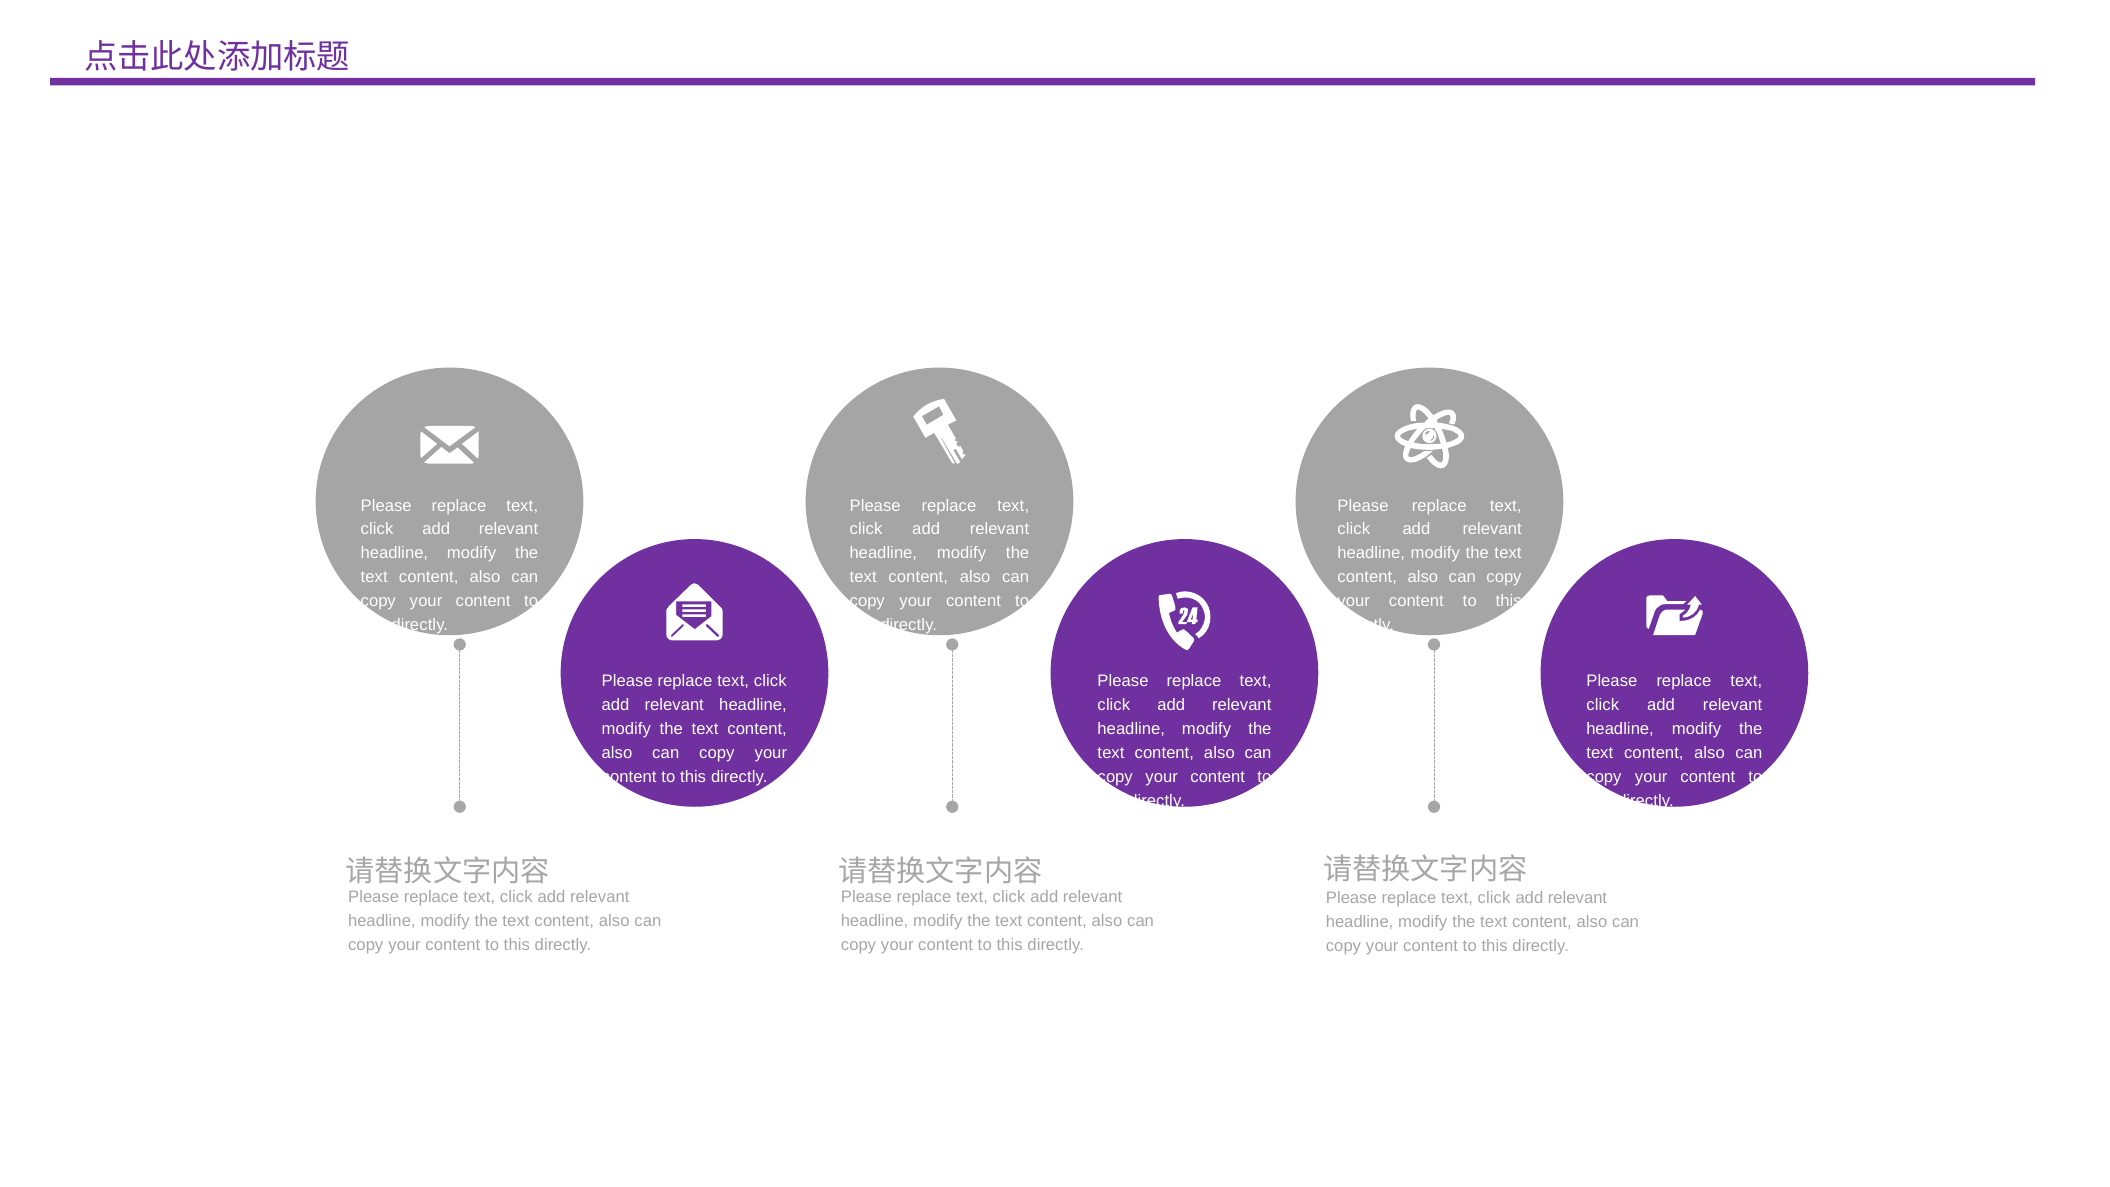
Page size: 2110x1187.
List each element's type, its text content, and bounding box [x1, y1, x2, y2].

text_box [1323, 843, 1671, 954]
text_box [345, 845, 693, 953]
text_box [1540, 539, 1809, 817]
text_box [1295, 367, 1564, 642]
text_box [838, 845, 1186, 953]
text_box 点击此处添加标题 [69, 27, 380, 86]
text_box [805, 367, 1074, 642]
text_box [315, 367, 584, 642]
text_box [1050, 539, 1319, 817]
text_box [560, 539, 829, 807]
